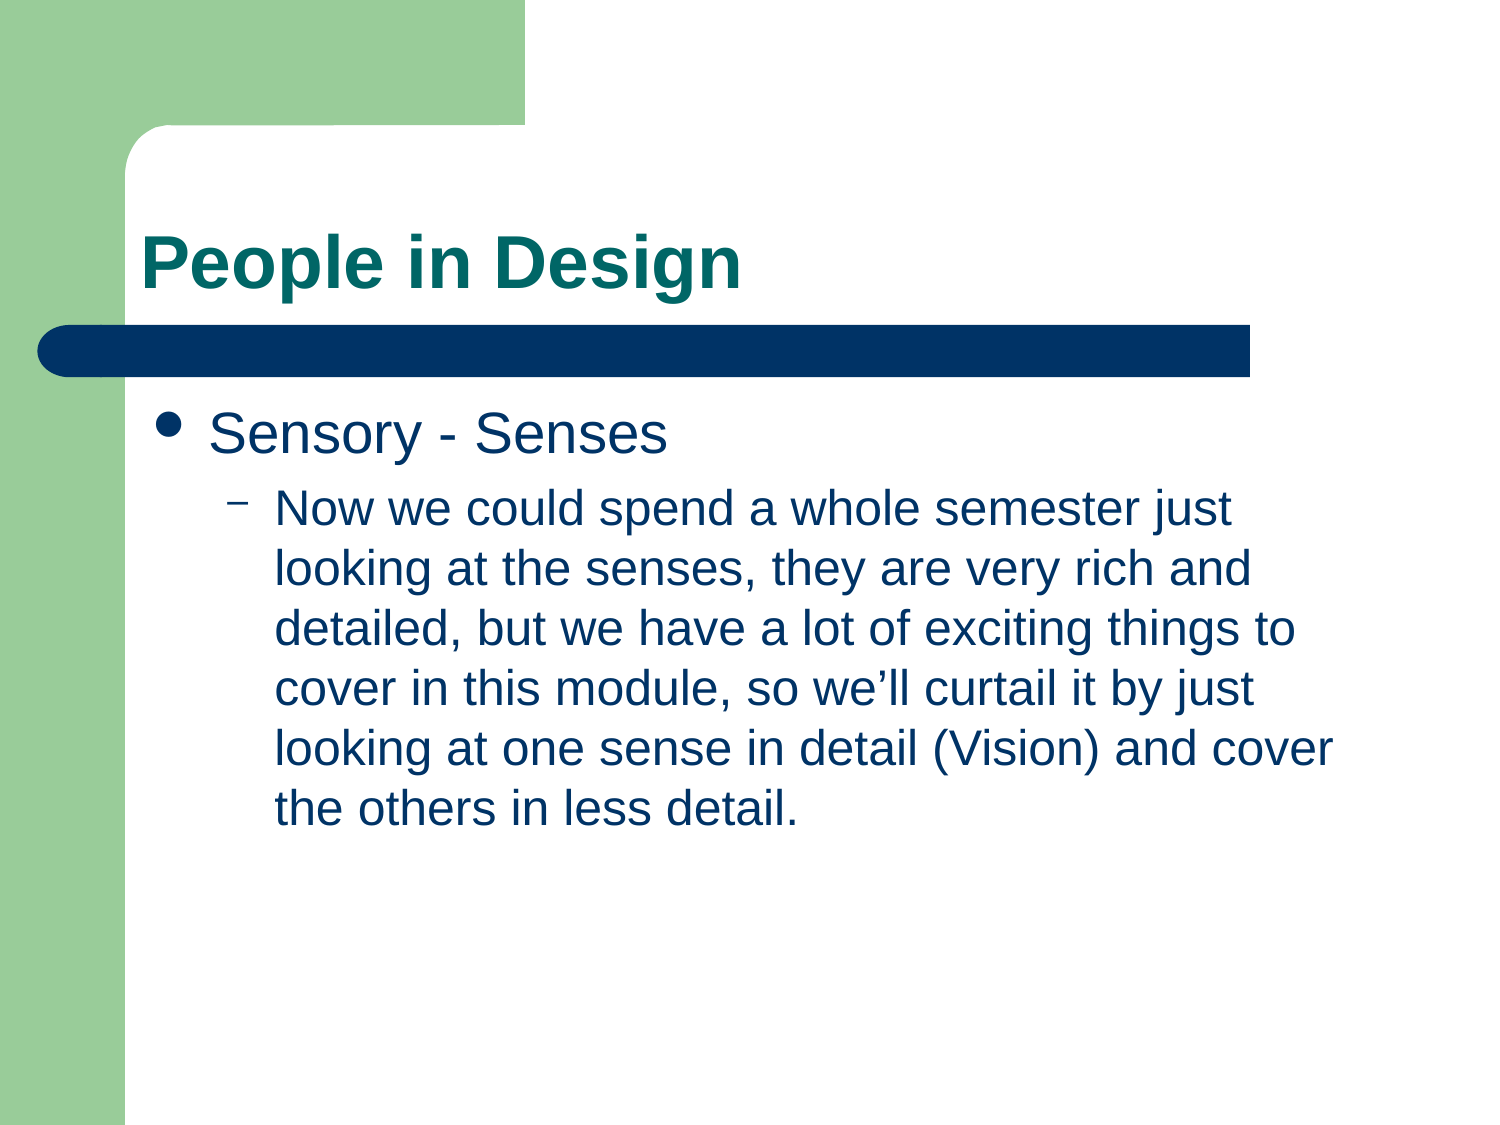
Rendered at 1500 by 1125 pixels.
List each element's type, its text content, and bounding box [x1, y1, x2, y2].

title People in Design [124, 124, 1426, 313]
list Sensory - Senses Now we could spend a whole semester just looking at the senses, they are very rich and detailed, but we have a lot of exciting things to cover in this module, so we’ll curtail it by just looking at one sense in detail (Vision) and cover the others in less detail. [137, 387, 1400, 999]
